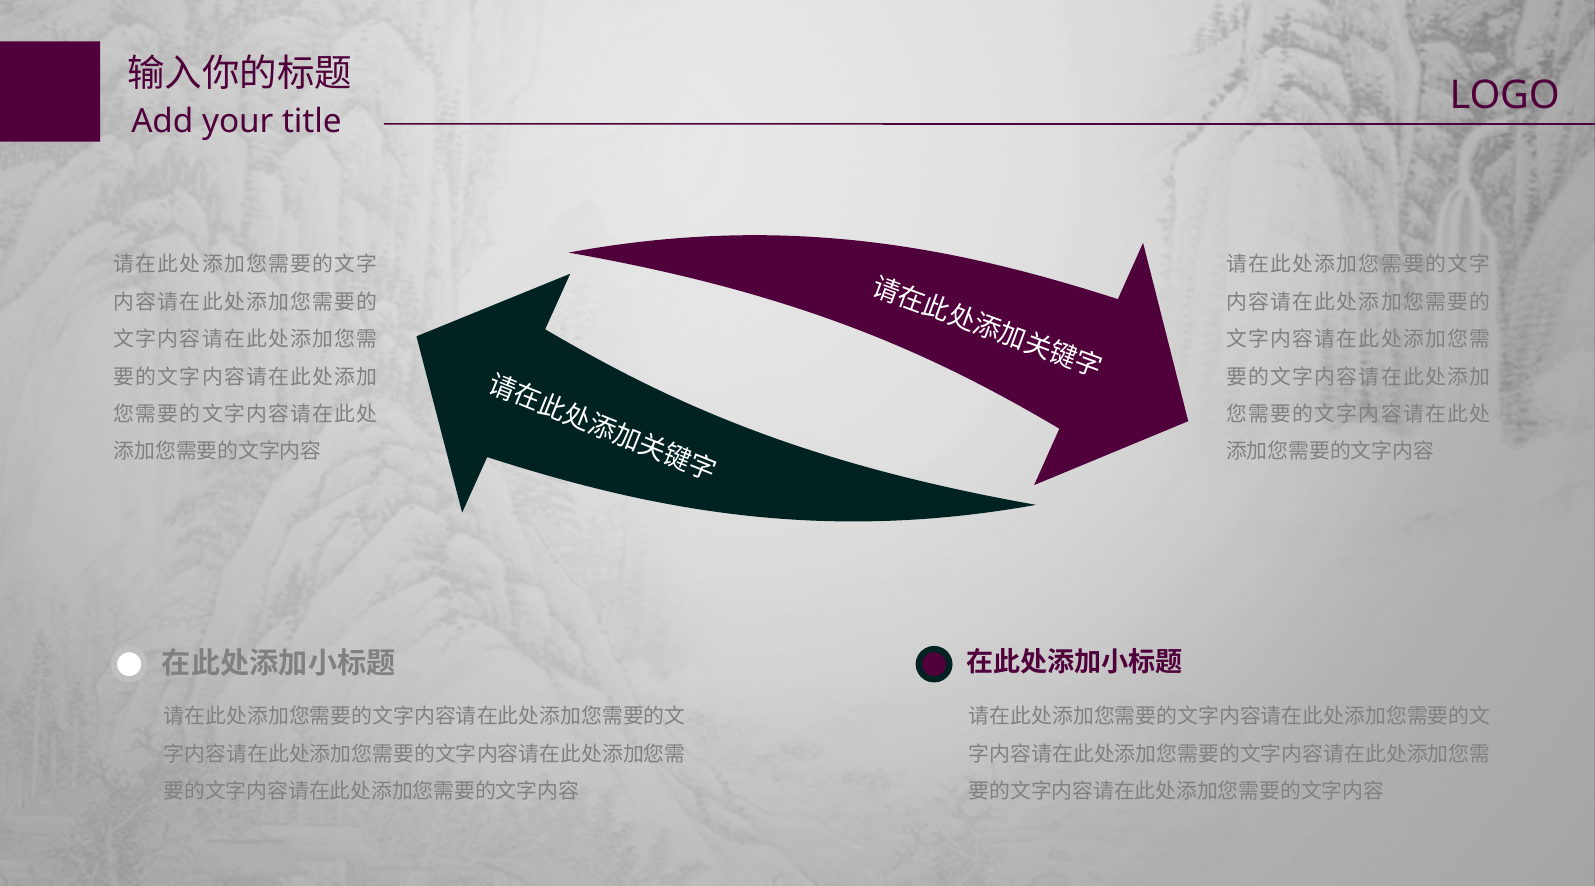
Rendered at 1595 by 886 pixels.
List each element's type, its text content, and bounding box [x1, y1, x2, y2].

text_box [0, 0, 1595, 886]
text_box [564, 177, 1208, 441]
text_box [113, 638, 686, 810]
text_box 请在此处添加您需要的文字内容请在此处添加您需要的文字内容请在此处添加您需要的文字内容请在此处添加您需要的文字内容请在此处添加您需要的文字内容 [1226, 232, 1491, 470]
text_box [397, 318, 1041, 578]
text_box 请在此处添加您需要的文字内容请在此处添加您需要的文字内容请在此处添加您需要的文字内容请在此处添加您需要的文字内容请在此处添加您需要的文字内容 [113, 232, 378, 470]
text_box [918, 638, 1491, 810]
